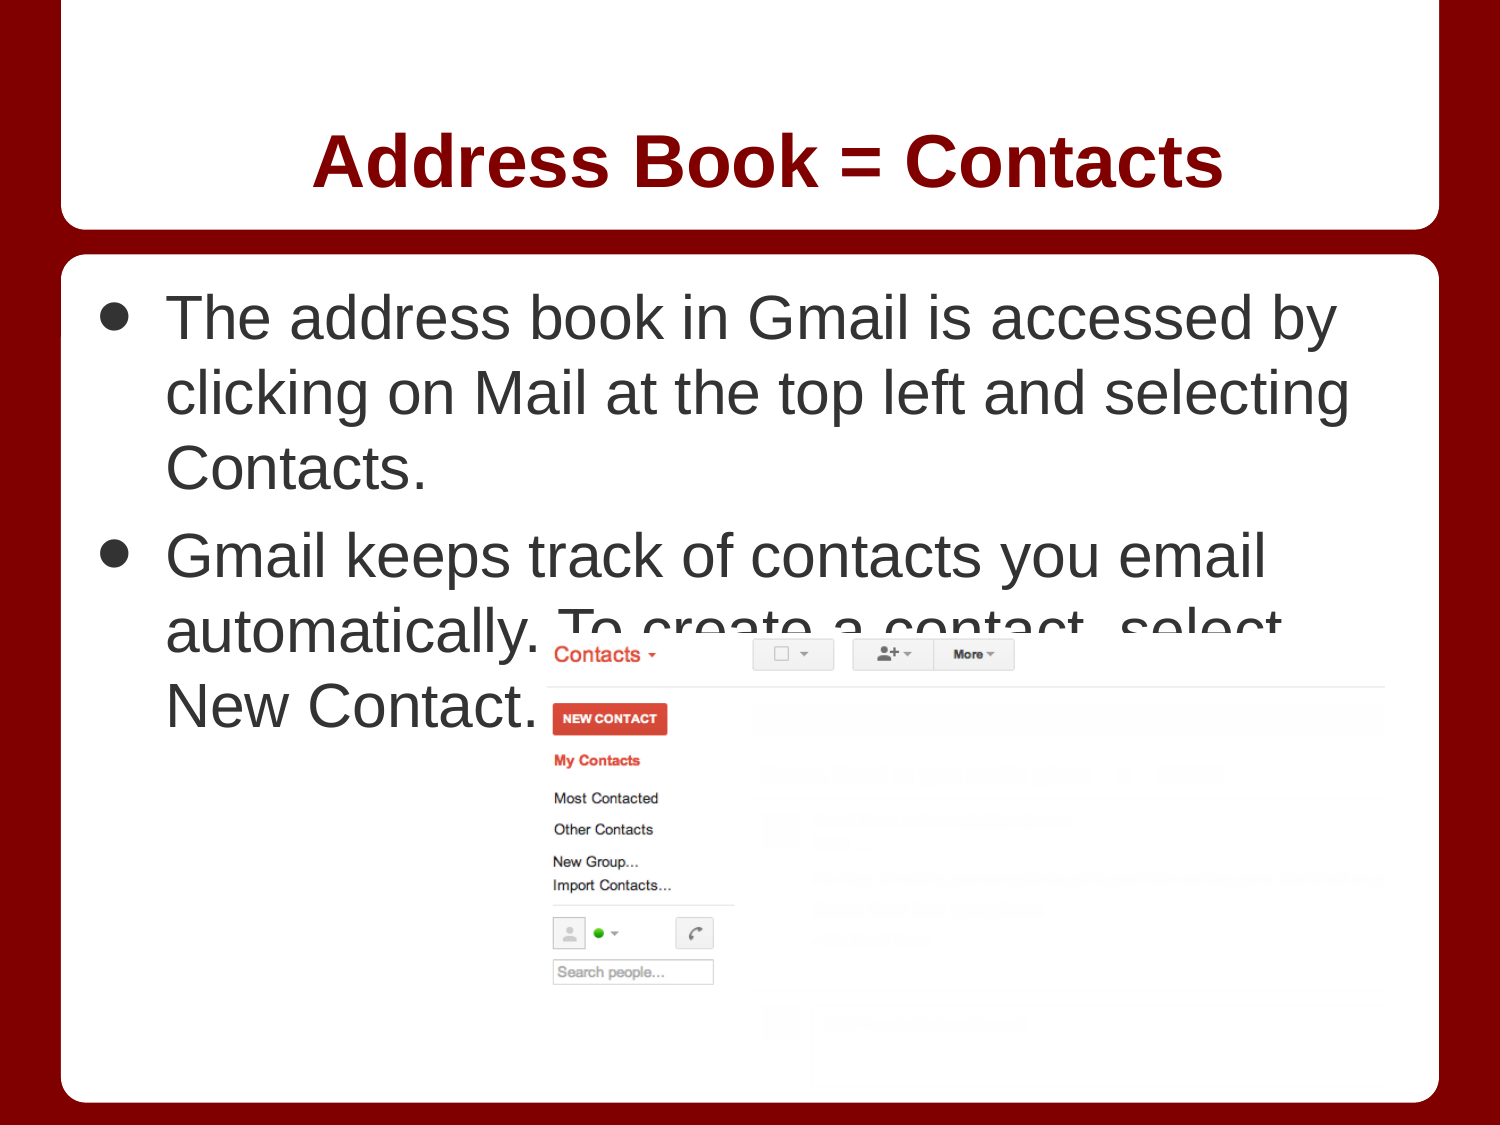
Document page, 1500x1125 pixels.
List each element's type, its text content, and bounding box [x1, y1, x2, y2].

title Address Book = Contacts [75, 0, 1425, 218]
list The address book in Gmail is accessed by clicking on Mail at the top left and selecting Contacts. Gmail keeps track of contacts you email automatically. To create a contact, select New Contact. [75, 262, 1425, 931]
text_box [546, 633, 1385, 1093]
